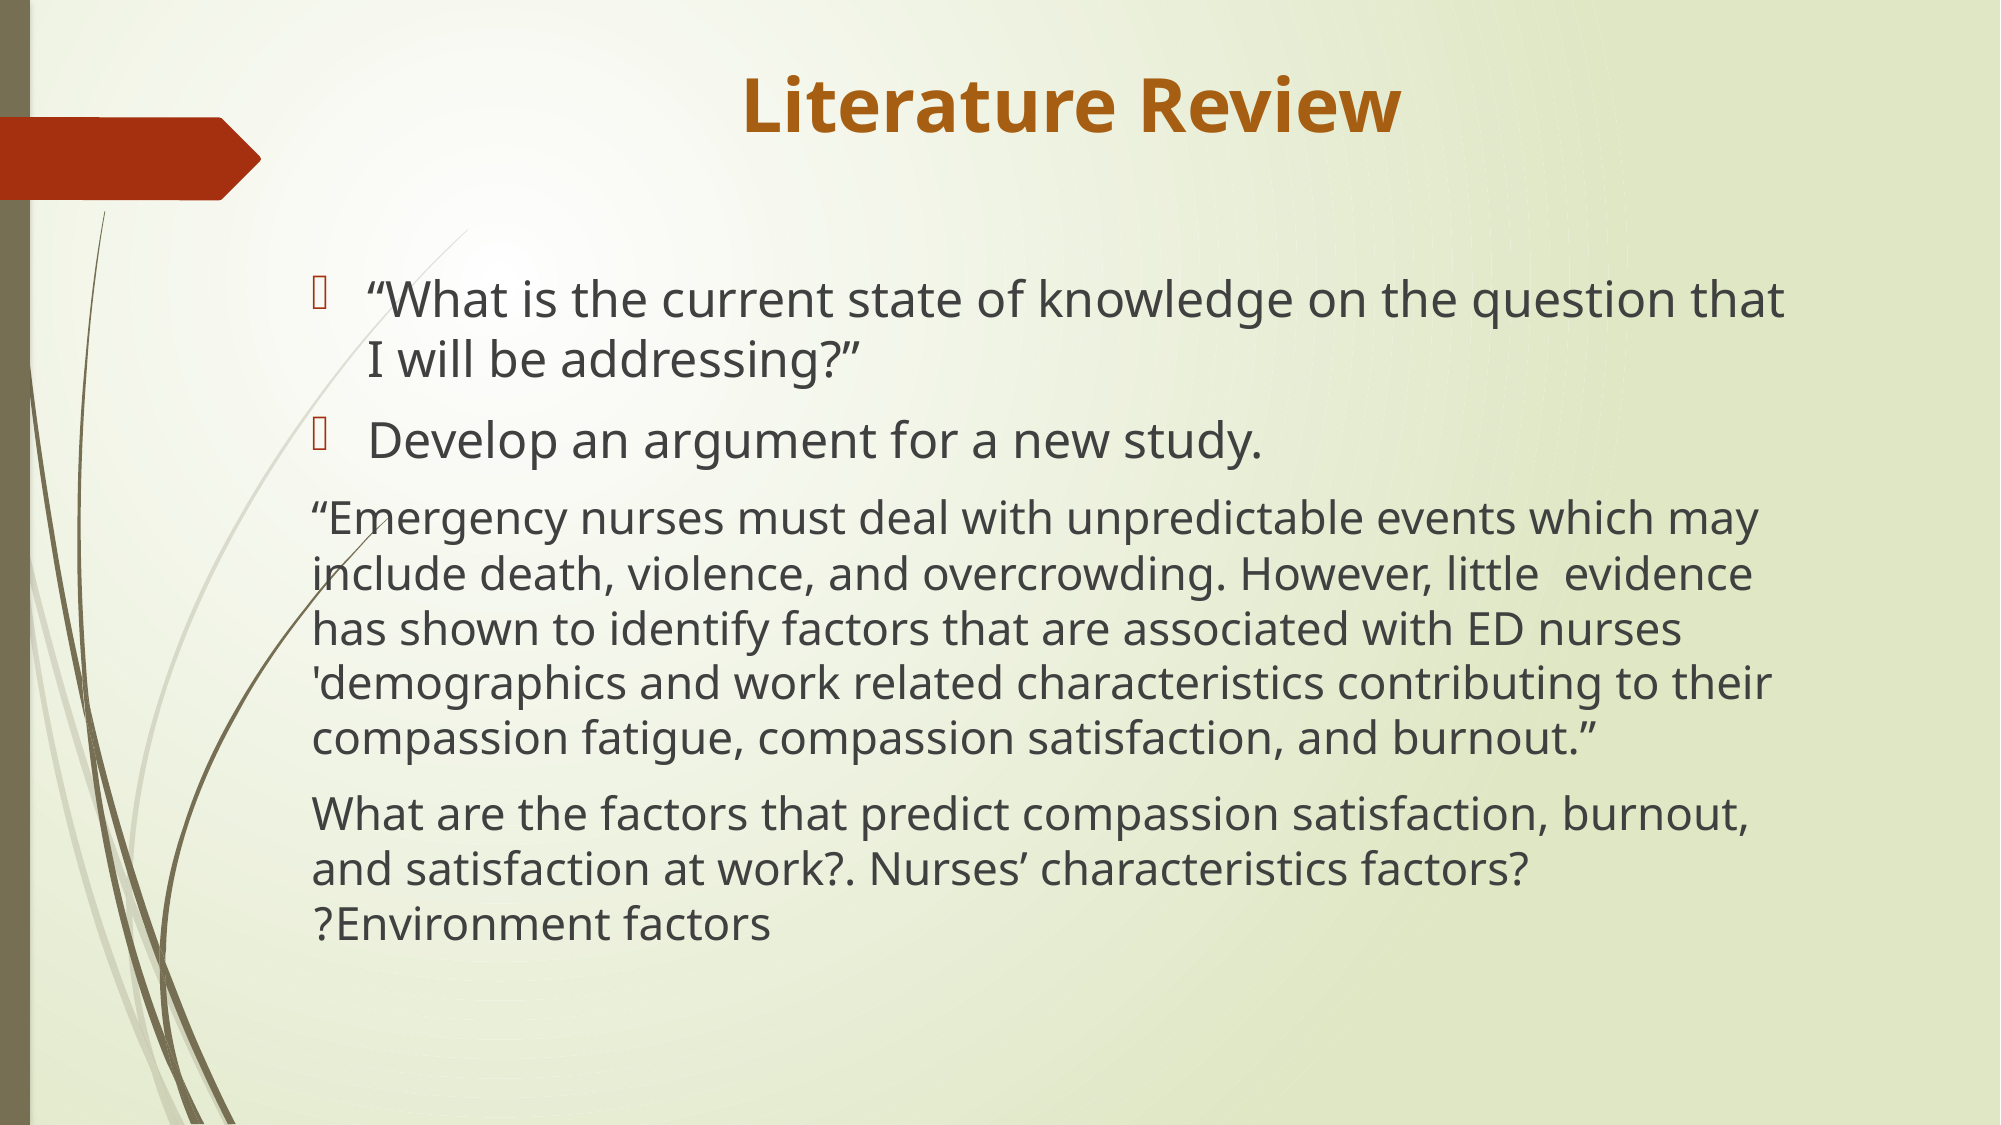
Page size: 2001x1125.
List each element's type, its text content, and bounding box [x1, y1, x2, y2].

list “What is the current state of knowledge on the question that I will be addressing?” Develop an argument for a new study. “Emergency nurses must deal with unpredictable events which may include death, violence, and overcrowding. However, little evidence has shown to identify factors that are associated with ED nurses 'demographics and work related characteristics contributing to their compassion fatigue, compassion satisfaction, and burnout.” What are the factors that predict compassion satisfaction, burnout, and satisfaction at work?. Nurses’ characteristics factors? Environment factors? [296, 260, 1822, 1125]
title Literature Review [296, 50, 1847, 261]
